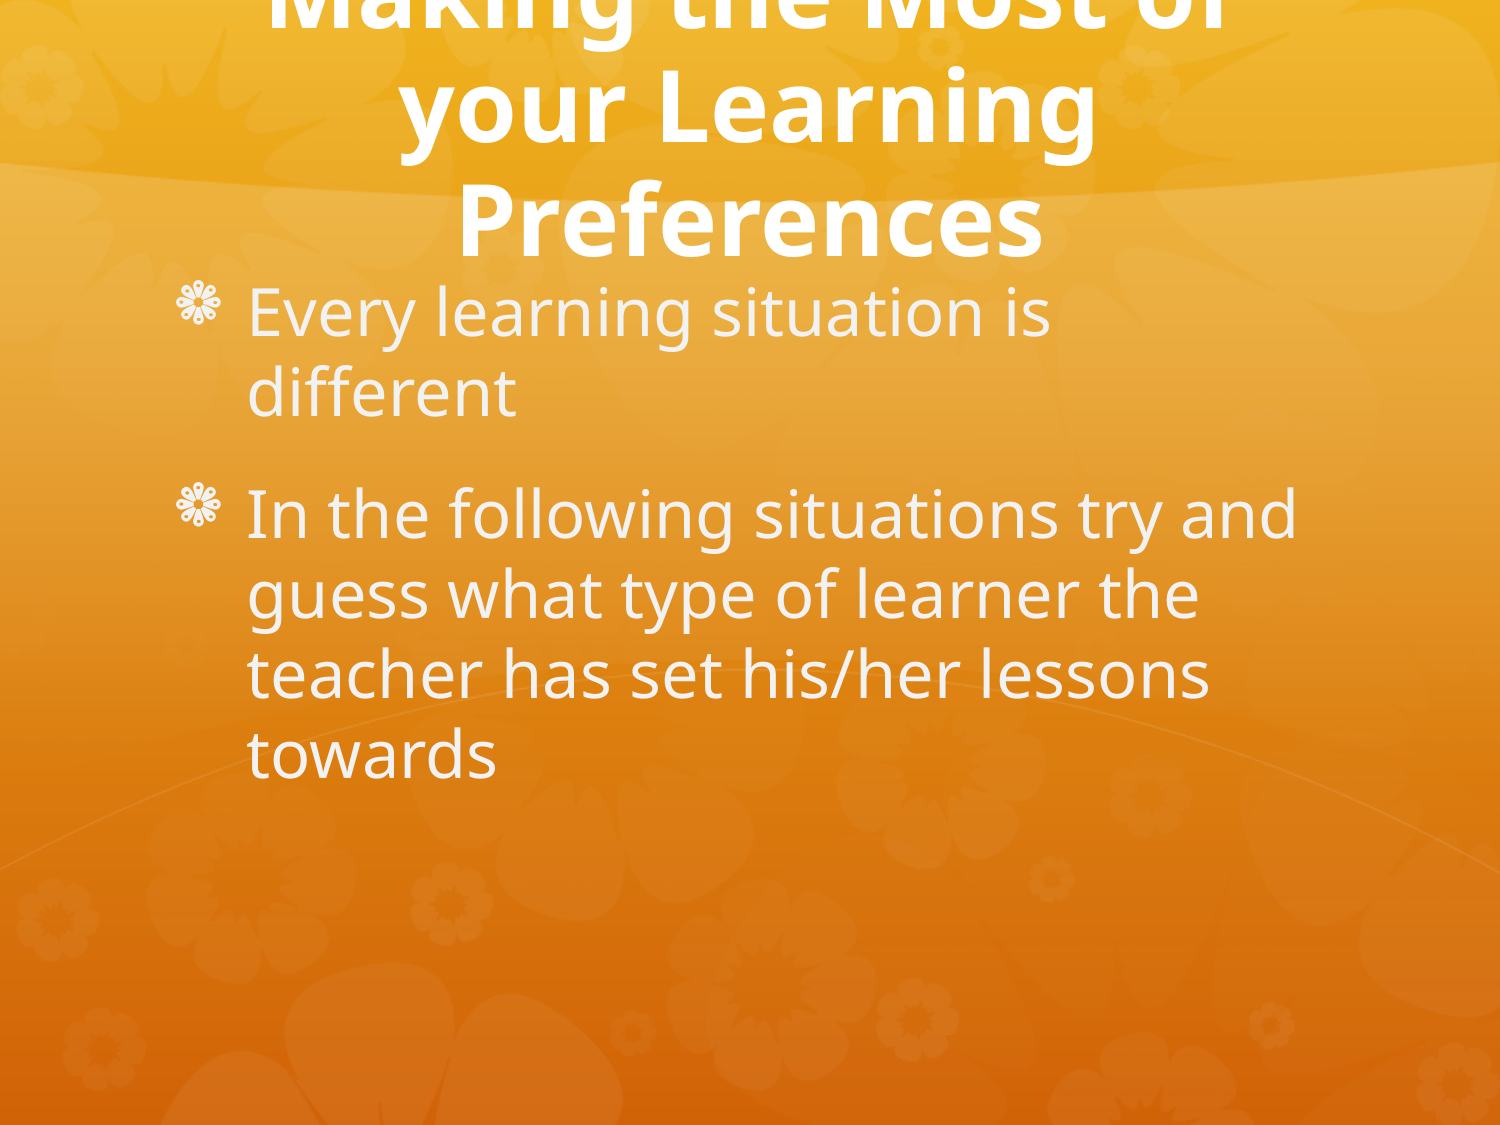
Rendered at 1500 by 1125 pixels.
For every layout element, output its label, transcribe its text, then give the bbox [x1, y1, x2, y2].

list Every learning situation is different In the following situations try and guess what type of learner the teacher has set his/her lessons towards [156, 262, 1344, 967]
title Making the Most of your Learning Preferences [127, 14, 1372, 203]
picture [0, 0, 1500, 1125]
